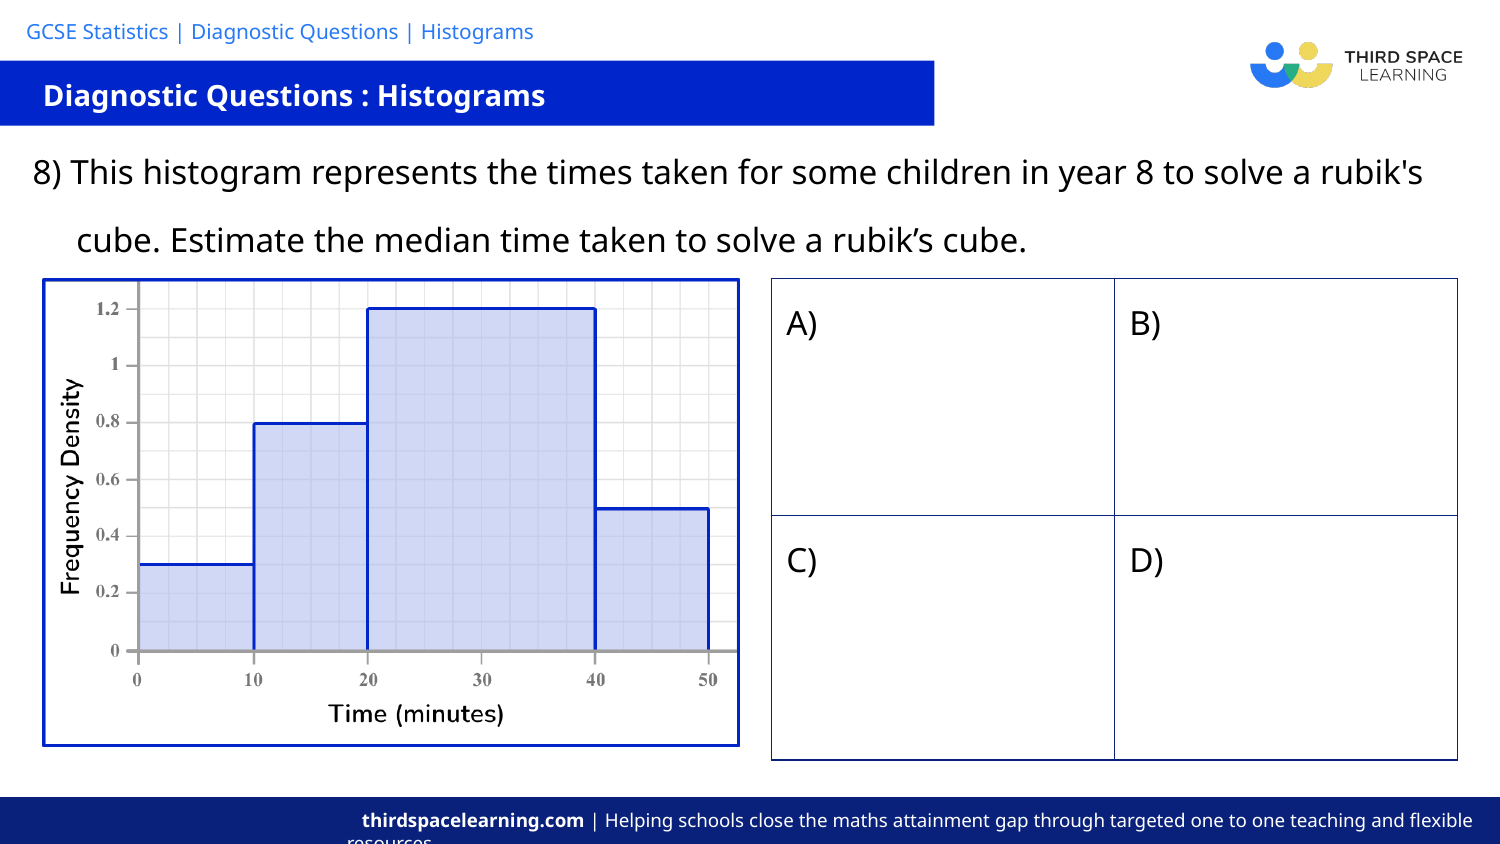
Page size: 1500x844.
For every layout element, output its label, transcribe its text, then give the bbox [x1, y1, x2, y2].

text_box Diagnostic Questions : Histograms [27, 61, 778, 127]
picture [1250, 33, 1465, 99]
picture [42, 278, 740, 748]
table_header 8) This histogram represents the times taken for some children in year 8 to solve a rubik's cube. Estimate the median time taken to solve a rubik’s cube. [19, 142, 1474, 255]
